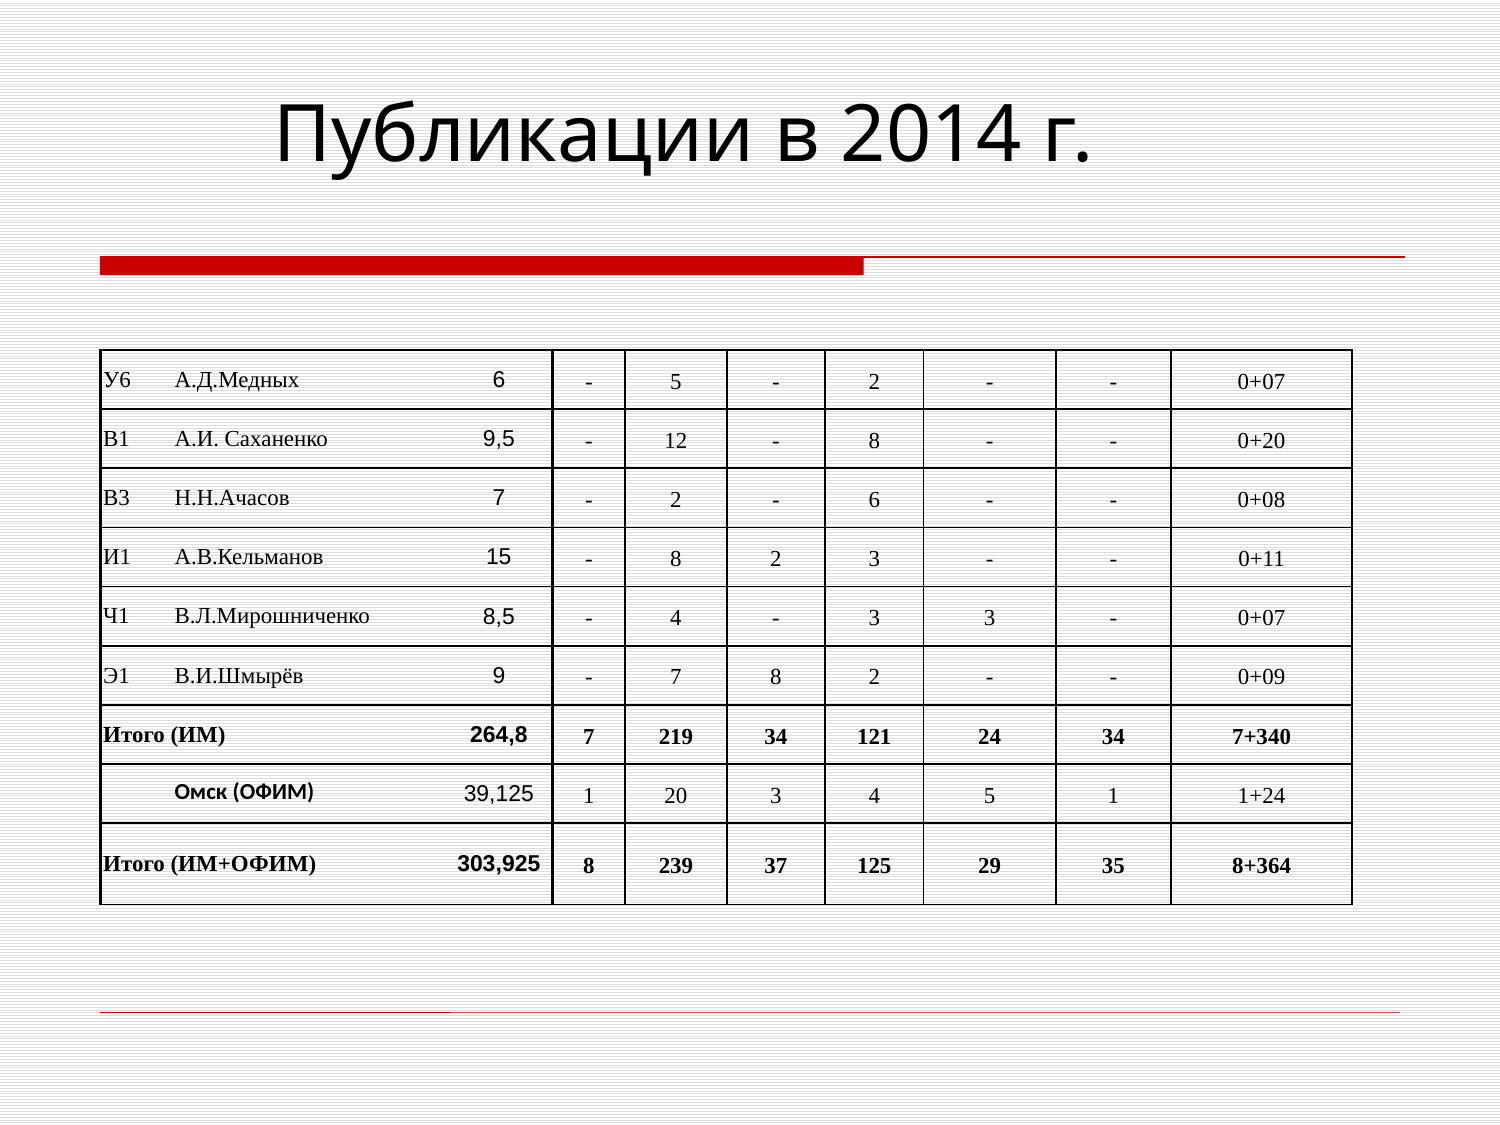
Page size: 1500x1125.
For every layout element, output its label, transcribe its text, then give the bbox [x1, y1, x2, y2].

table_cell 20 [626, 765, 726, 822]
table_cell 2 [728, 528, 824, 586]
table_cell А.В.Кельманов [172, 528, 445, 586]
table_cell 0+11 [1172, 528, 1351, 586]
table_cell - [924, 647, 1055, 704]
table_cell 6 [826, 469, 923, 527]
table_cell 8 [626, 528, 726, 586]
table_cell 34 [728, 706, 824, 763]
table_header 6 [445, 351, 551, 408]
table_cell Омск (ОФИМ) [172, 765, 445, 822]
table_header 0+07 [1172, 351, 1351, 408]
table_cell 4 [826, 765, 923, 822]
table_cell - [554, 528, 624, 586]
table_cell - [554, 410, 624, 467]
table_cell - [728, 469, 824, 527]
table_cell 0+08 [1172, 469, 1351, 527]
table_cell 9 [445, 647, 551, 704]
table_cell 15 [445, 528, 551, 586]
table_header А.Д.Медных [172, 351, 445, 408]
table_cell - [728, 587, 824, 645]
table_cell [102, 765, 172, 822]
table_cell - [924, 410, 1055, 467]
table_cell 29 [924, 824, 1055, 904]
table_cell В3 [102, 469, 172, 527]
table_cell 3 [924, 587, 1055, 645]
table_cell - [1057, 587, 1170, 645]
table_cell 8 [728, 647, 824, 704]
table_cell В1 [102, 410, 172, 467]
title Публикации в 2014 г. [93, 49, 1407, 185]
table_cell - [554, 587, 624, 645]
table_cell 7 [445, 469, 551, 527]
table_cell 5 [924, 765, 1055, 822]
table_cell 8 [826, 410, 923, 467]
table_cell Э1 [102, 647, 172, 704]
table_cell Ч1 [102, 587, 172, 645]
table_cell 303,925 [445, 824, 551, 904]
table_cell Н.Н.Ачасов [172, 469, 445, 527]
table_cell 39,125 [445, 765, 551, 822]
table_cell 37 [728, 824, 824, 904]
table_cell 1 [554, 765, 624, 822]
table_cell 0+07 [1172, 587, 1351, 645]
table_cell Итого (ИМ) [102, 706, 445, 763]
table_cell - [1057, 647, 1170, 704]
table_cell 121 [826, 706, 923, 763]
table_header - [924, 351, 1055, 408]
table_cell Итого (ИМ+ОФИМ) [102, 824, 445, 904]
table_cell - [1057, 528, 1170, 586]
table_header 2 [826, 351, 923, 408]
table_cell 34 [1057, 706, 1170, 763]
table_cell 3 [826, 587, 923, 645]
table_cell 8+364 [1172, 824, 1351, 904]
table_cell 264,8 [445, 706, 551, 763]
table_cell 8,5 [445, 587, 551, 645]
table_cell - [554, 647, 624, 704]
table_cell 2 [826, 647, 923, 704]
table_cell И1 [102, 528, 172, 586]
table_cell 7+340 [1172, 706, 1351, 763]
table_header У6 [102, 351, 172, 408]
table_cell 0+20 [1172, 410, 1351, 467]
table_cell В.И.Шмырёв [172, 647, 445, 704]
table_cell 12 [626, 410, 726, 467]
table_cell 0+09 [1172, 647, 1351, 704]
table_cell 2 [626, 469, 726, 527]
table_cell 9,5 [445, 410, 551, 467]
table_cell 1+24 [1172, 765, 1351, 822]
table_header - [554, 351, 624, 408]
table_cell 3 [826, 528, 923, 586]
table_cell А.И. Саханенко [172, 410, 445, 467]
table_cell - [924, 469, 1055, 527]
table_cell 8 [554, 824, 624, 904]
table_cell - [554, 469, 624, 527]
table_cell 3 [728, 765, 824, 822]
table_cell 24 [924, 706, 1055, 763]
table_header - [1057, 351, 1170, 408]
table_cell 239 [626, 824, 726, 904]
table_cell - [728, 410, 824, 467]
table_cell - [924, 528, 1055, 586]
table_header 5 [626, 351, 726, 408]
table_cell 1 [1057, 765, 1170, 822]
table_cell В.Л.Мирошниченко [172, 587, 445, 645]
table_cell 4 [626, 587, 726, 645]
table_cell 7 [626, 647, 726, 704]
table_cell - [1057, 469, 1170, 527]
table_cell 7 [554, 706, 624, 763]
table_cell 125 [826, 824, 923, 904]
table_cell 219 [626, 706, 726, 763]
table_header - [728, 351, 824, 408]
table_cell 35 [1057, 824, 1170, 904]
table_cell - [1057, 410, 1170, 467]
